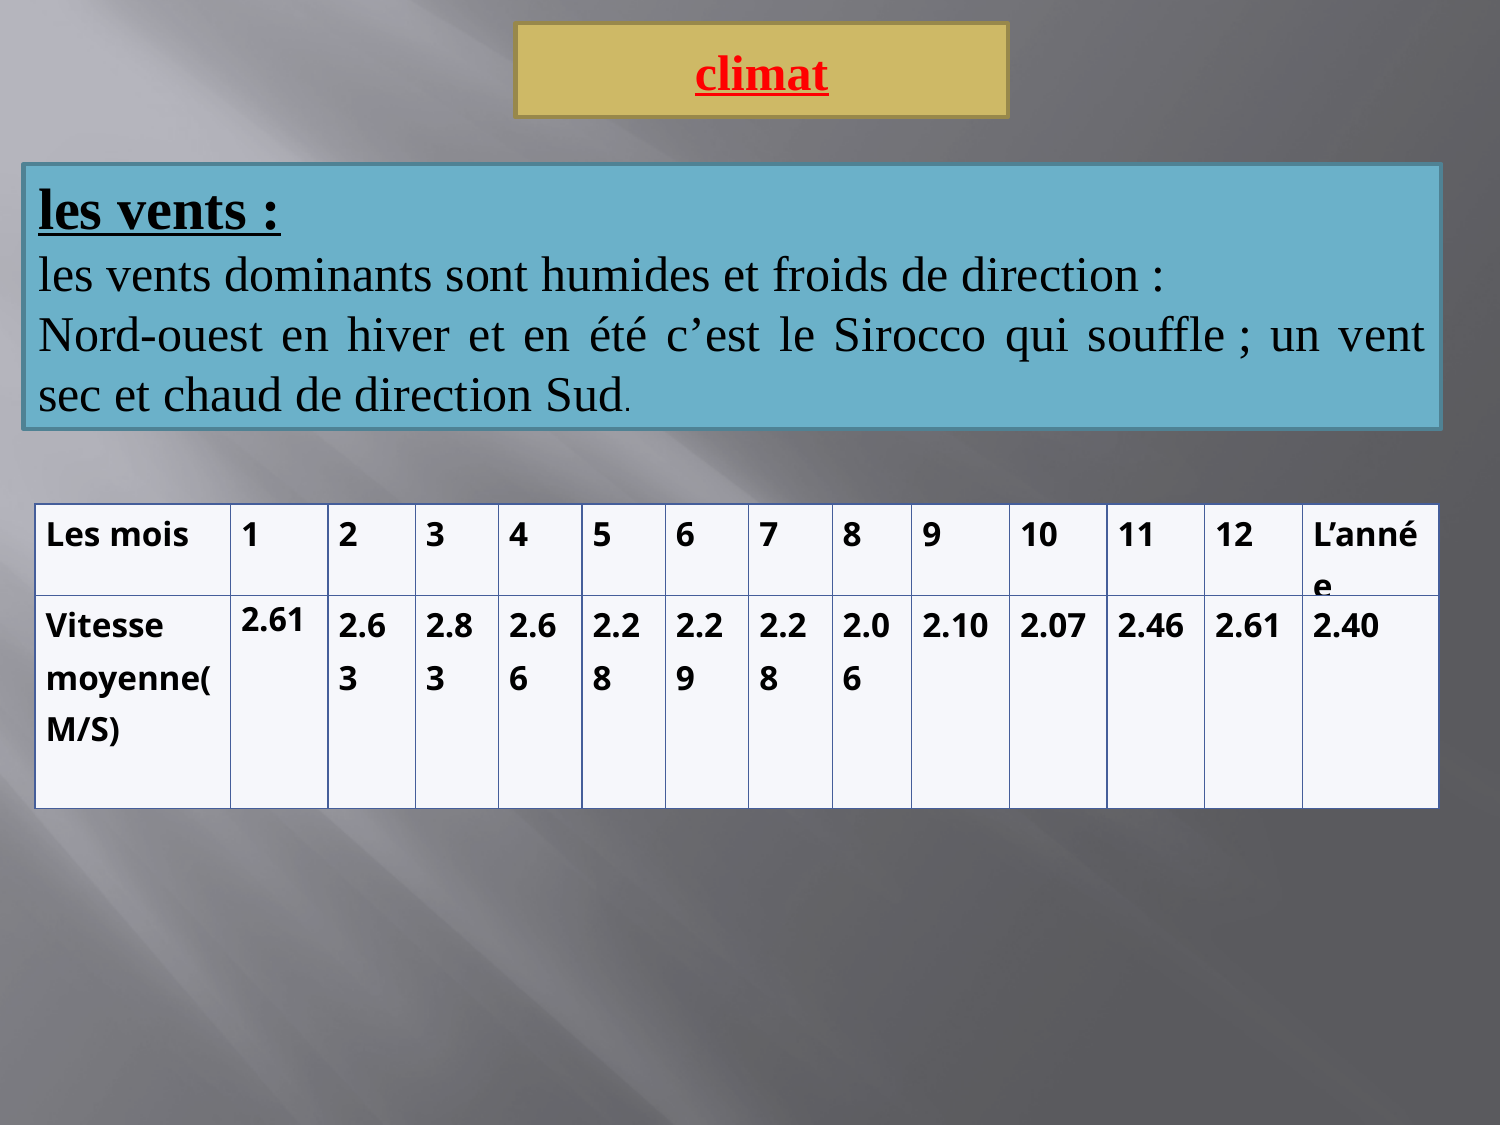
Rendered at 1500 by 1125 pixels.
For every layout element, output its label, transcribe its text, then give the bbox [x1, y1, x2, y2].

table_header 12 [1205, 505, 1302, 595]
table_cell 2.28 [583, 596, 665, 808]
table_cell 2.83 [416, 596, 498, 808]
table_cell 2.61 [1205, 596, 1302, 808]
table_cell 2.61 [231, 596, 327, 808]
table_header 4 [499, 505, 581, 595]
table_cell 2.66 [499, 596, 581, 808]
table_header 10 [1010, 505, 1106, 595]
table_header 6 [666, 505, 748, 595]
table_header 7 [749, 505, 832, 595]
table_header 1 [231, 505, 327, 595]
text_box climat [513, 21, 1010, 119]
table_header 3 [416, 505, 498, 595]
table_header 8 [833, 505, 911, 595]
table_cell 2.46 [1108, 596, 1204, 808]
table_header 2 [329, 505, 415, 595]
table_cell Vitesse moyenne(M/S) [36, 596, 230, 808]
table_header Les mois [36, 505, 230, 595]
table_cell 2.07 [1010, 596, 1106, 808]
table_cell 2.06 [833, 596, 911, 808]
table_header L’année [1303, 505, 1438, 595]
table_header 9 [912, 505, 1009, 595]
text_box les vents : les vents dominants sont humides et froids de direction : Nord-ouest en hiver et en été c’est le Sirocco qui souffle ; un vent sec et chaud de direction Sud. [21, 162, 1443, 431]
table_cell 2.29 [666, 596, 748, 808]
table_cell 2.10 [912, 596, 1009, 808]
table_cell 2.63 [329, 596, 415, 808]
table_cell 2.40 [1303, 596, 1438, 808]
table_header 11 [1108, 505, 1204, 595]
table_header 5 [583, 505, 665, 595]
table_cell 2.28 [749, 596, 832, 808]
